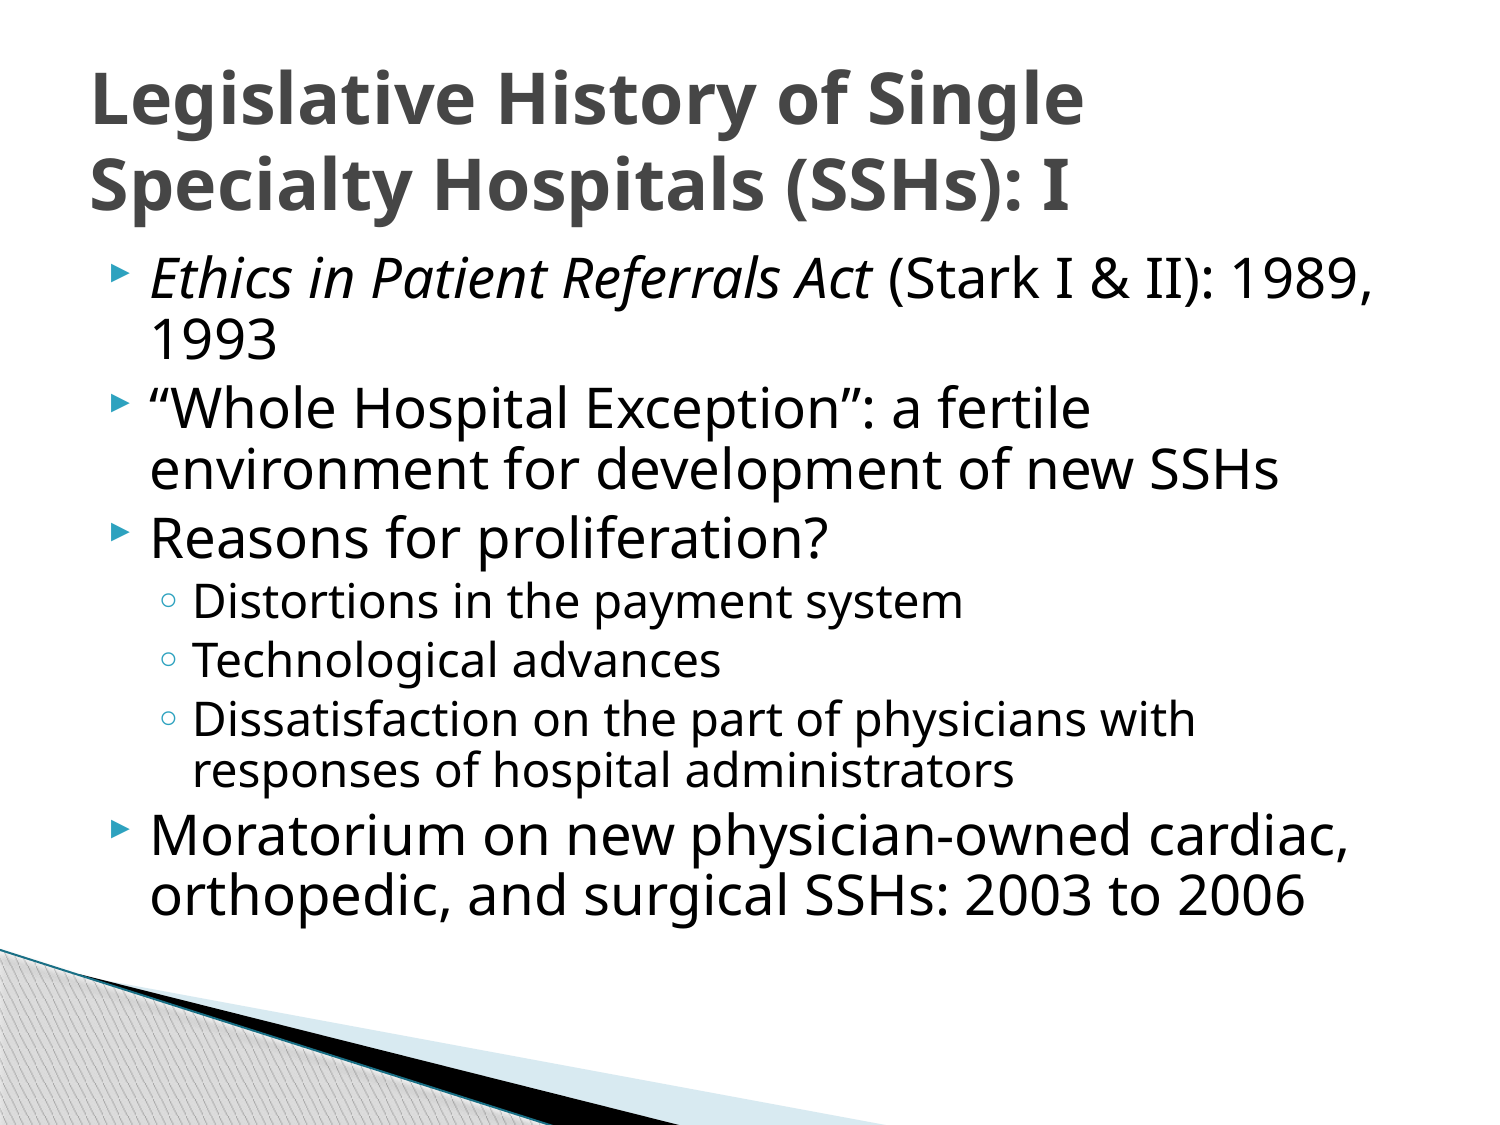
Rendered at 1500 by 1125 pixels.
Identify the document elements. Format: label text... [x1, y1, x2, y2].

list Ethics in Patient Referrals Act (Stark I & II): 1989, 1993 “Whole Hospital Exception”: a fertile environment for development of new SSHs Reasons for proliferation? Distortions in the payment system Technological advances Dissatisfaction on the part of physicians with responses of hospital administrators Moratorium on new physician-owned cardiac, orthopedic, and surgical SSHs: 2003 to 2006 [75, 242, 1425, 986]
title Legislative History of Single Specialty Hospitals (SSHs): I [75, 45, 1425, 233]
